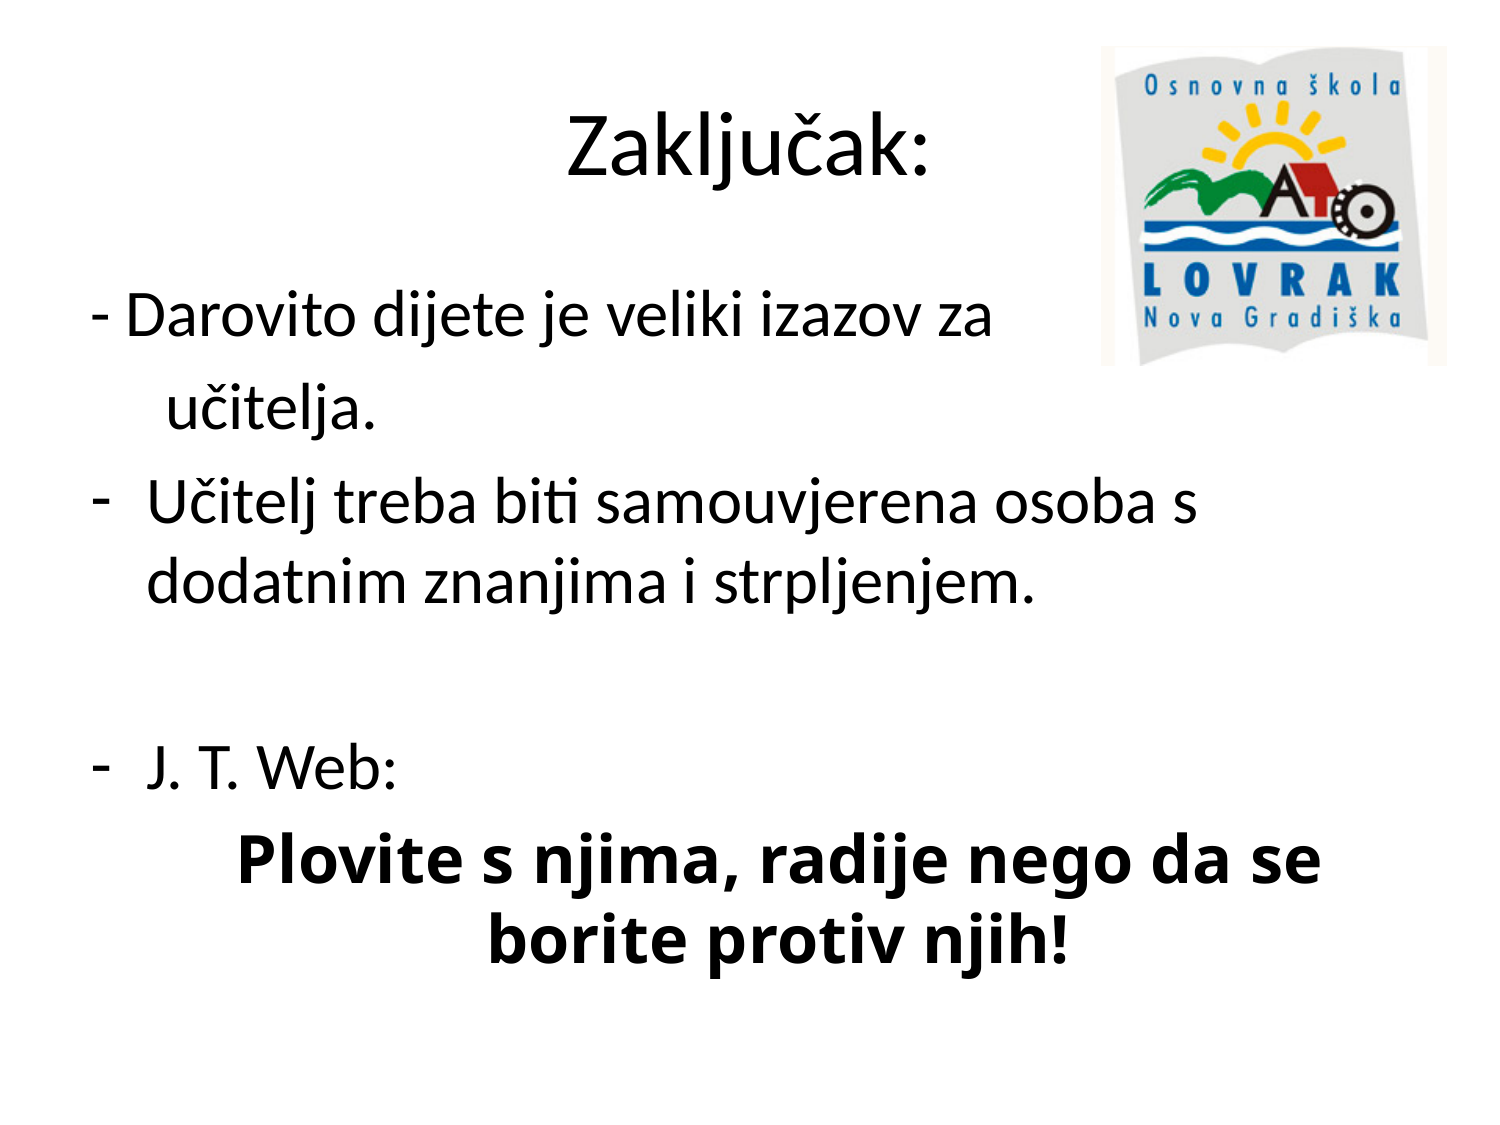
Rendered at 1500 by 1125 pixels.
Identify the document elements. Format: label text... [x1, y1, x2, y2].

list - Darovito dijete je veliki izazov za učitelja. Učitelj treba biti samouvjerena osoba s dodatnim znanjima i strpljenjem. J. T. Web: Plovite s njima, radije nego da se borite protiv njih! [75, 262, 1425, 1005]
picture [1101, 46, 1448, 366]
title Zaključak: [75, 45, 1102, 233]
